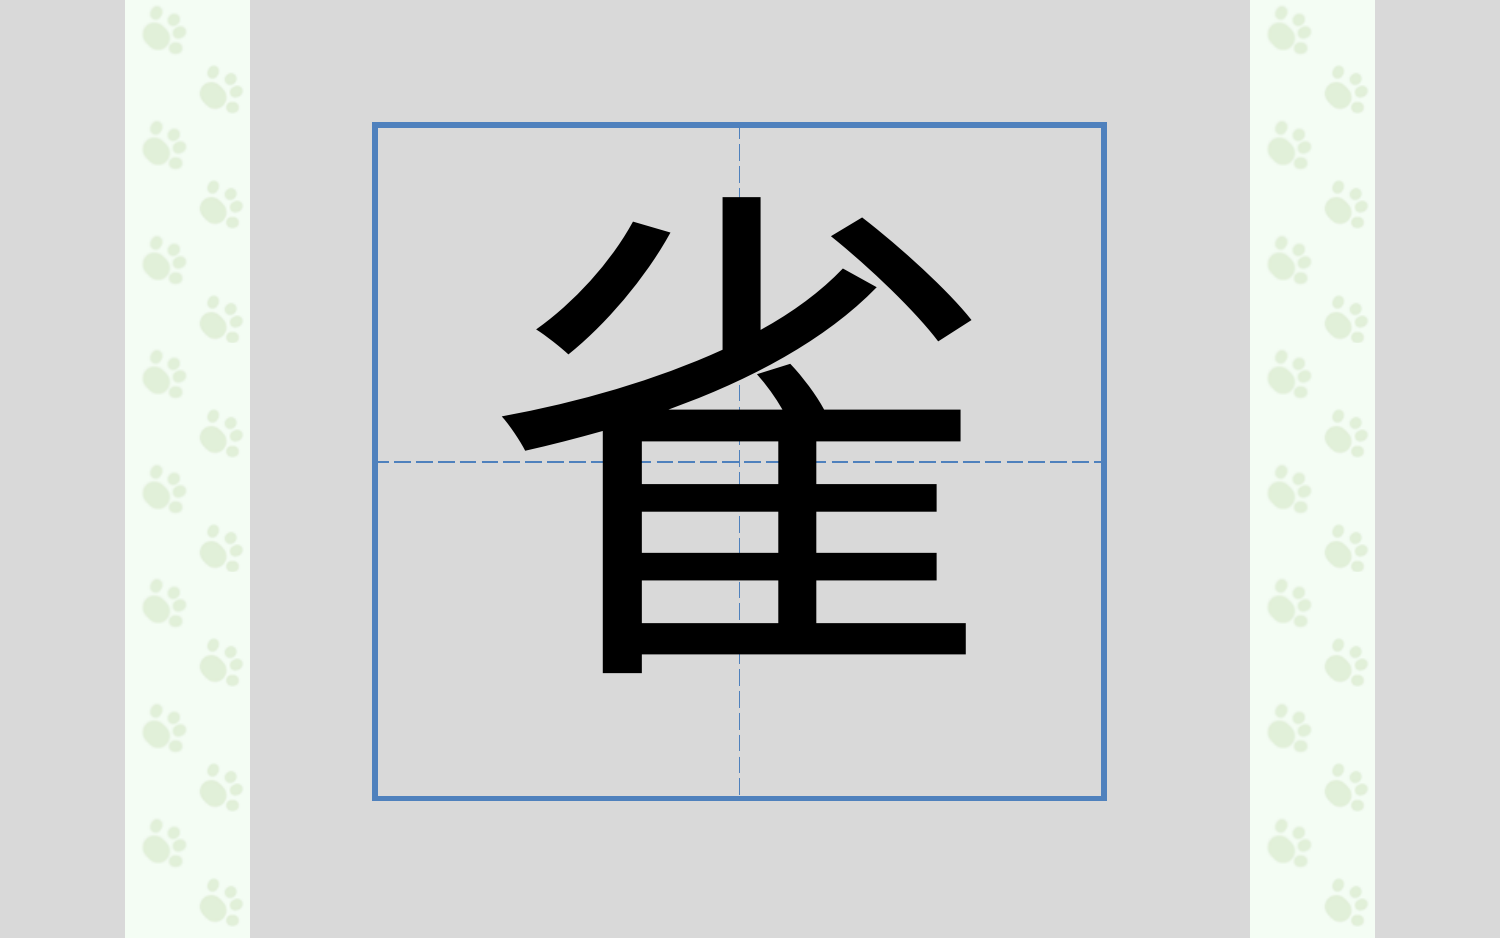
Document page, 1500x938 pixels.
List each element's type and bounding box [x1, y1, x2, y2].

text_box [124, 0, 1376, 938]
